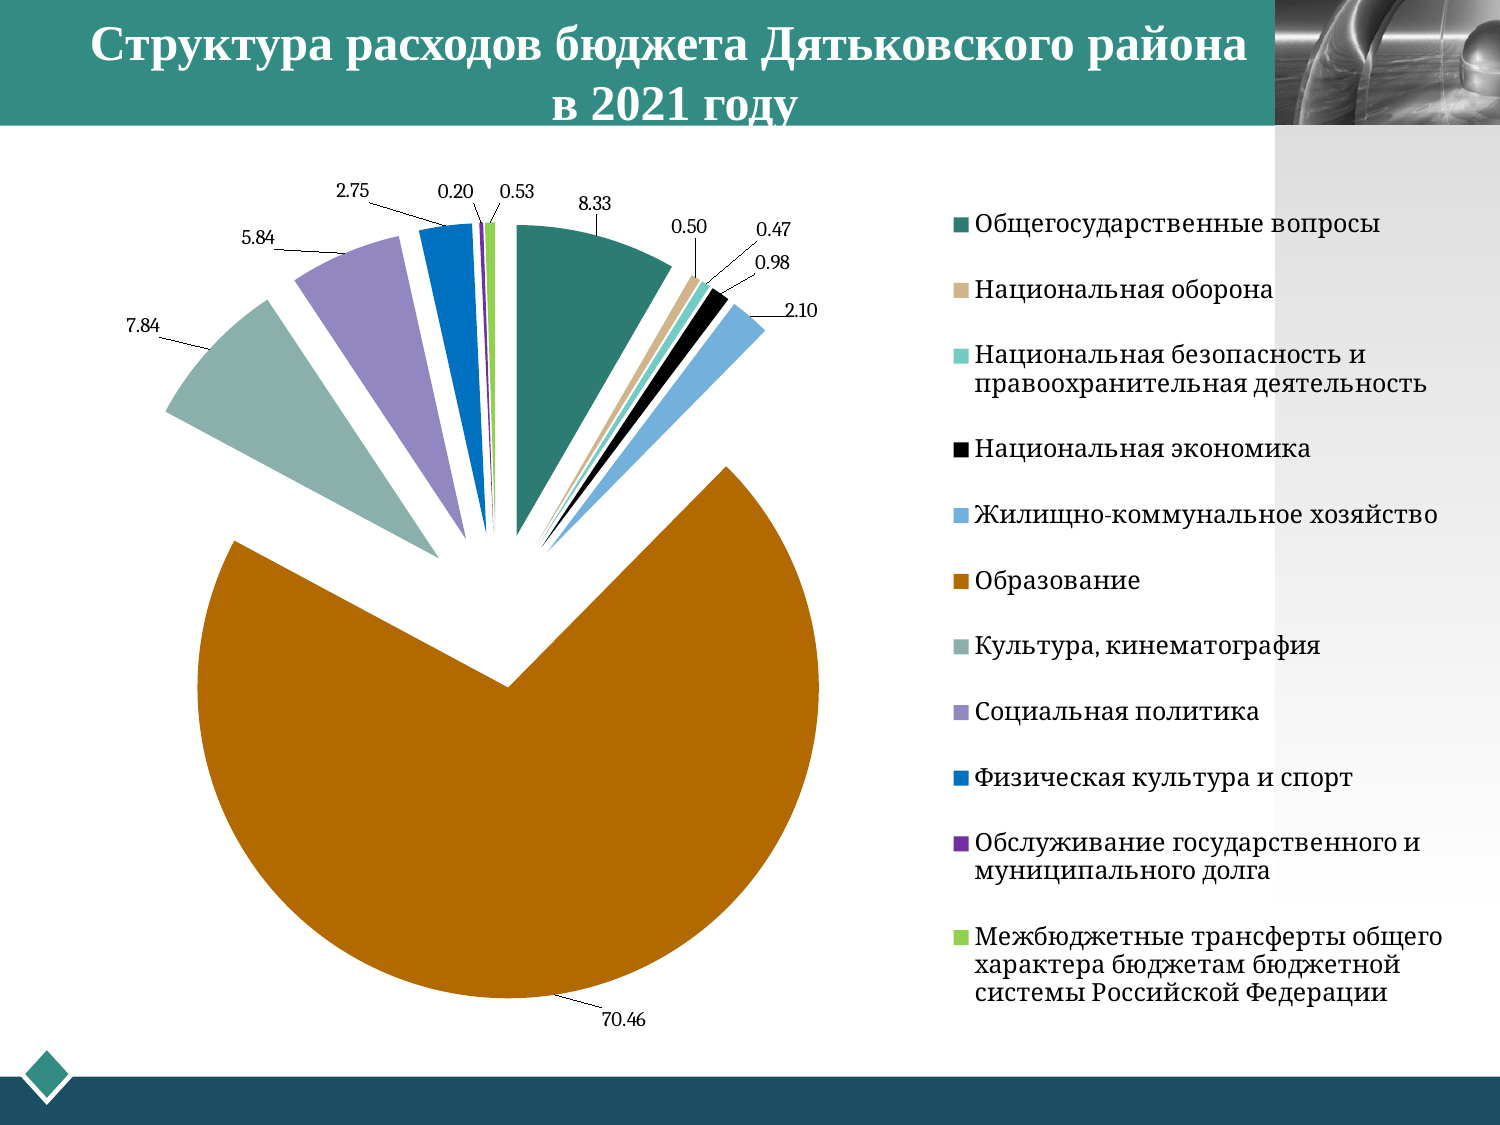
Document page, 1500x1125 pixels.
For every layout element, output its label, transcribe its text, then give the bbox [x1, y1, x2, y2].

chart [29, 172, 1483, 1047]
text_box Структура расходов бюджета Дятьковского района в 2021 году [0, 2, 1350, 121]
picture [1275, 0, 1500, 125]
